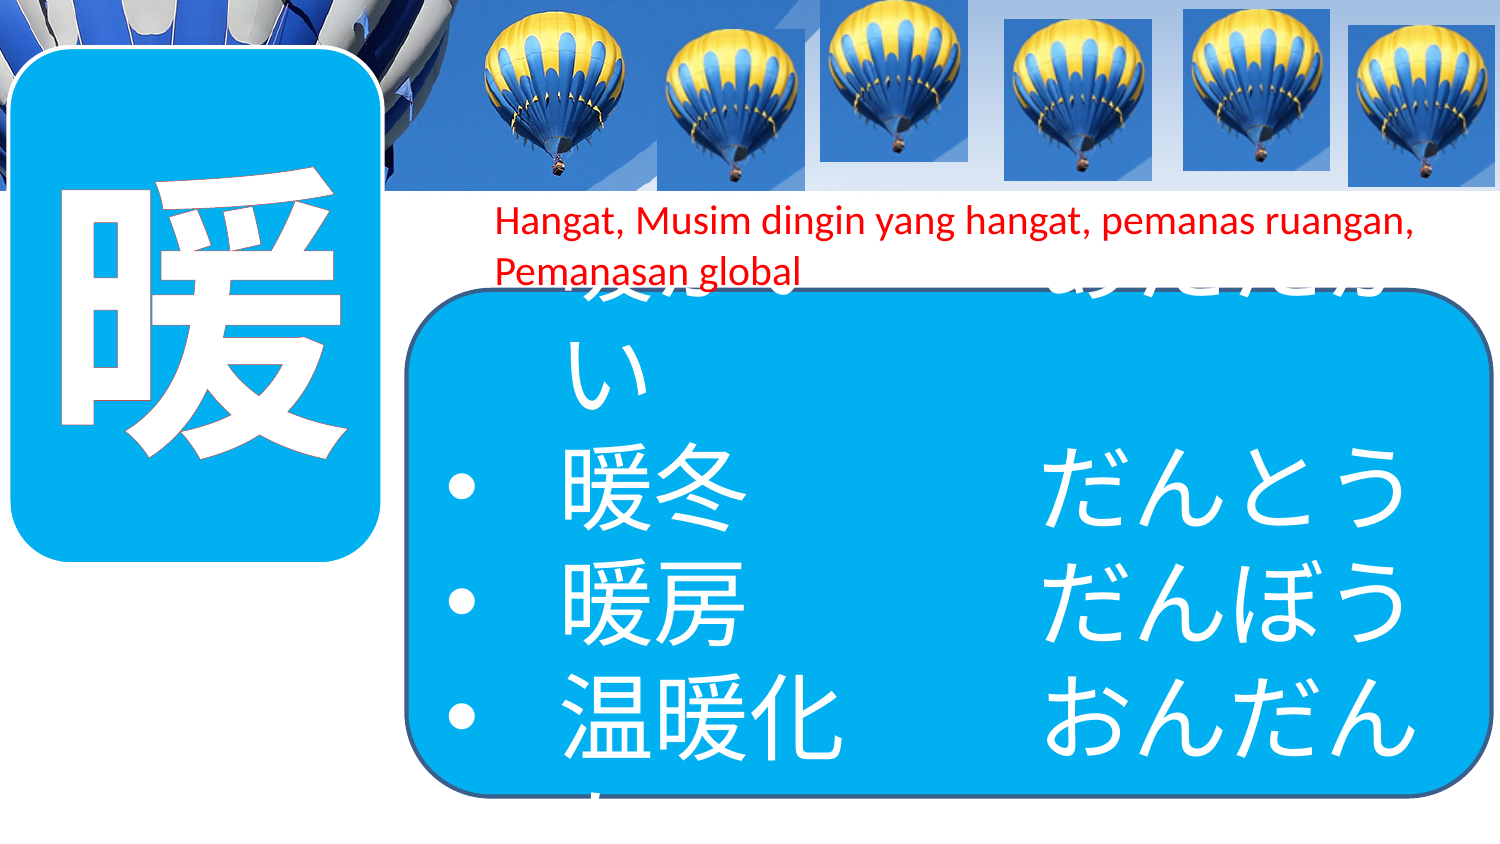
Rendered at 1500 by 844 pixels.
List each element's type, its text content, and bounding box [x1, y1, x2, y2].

picture [0, 0, 1500, 844]
text_box Hangat, Musim dingin yang hangat, pemanas ruangan, Pemanasan global [479, 180, 1473, 306]
text_box 暖かい あたたかい 暖冬 だんとう 暖房 だんぼう 温暖化 おんだんか [404, 288, 1494, 799]
text_box 暖 [6, 45, 385, 567]
